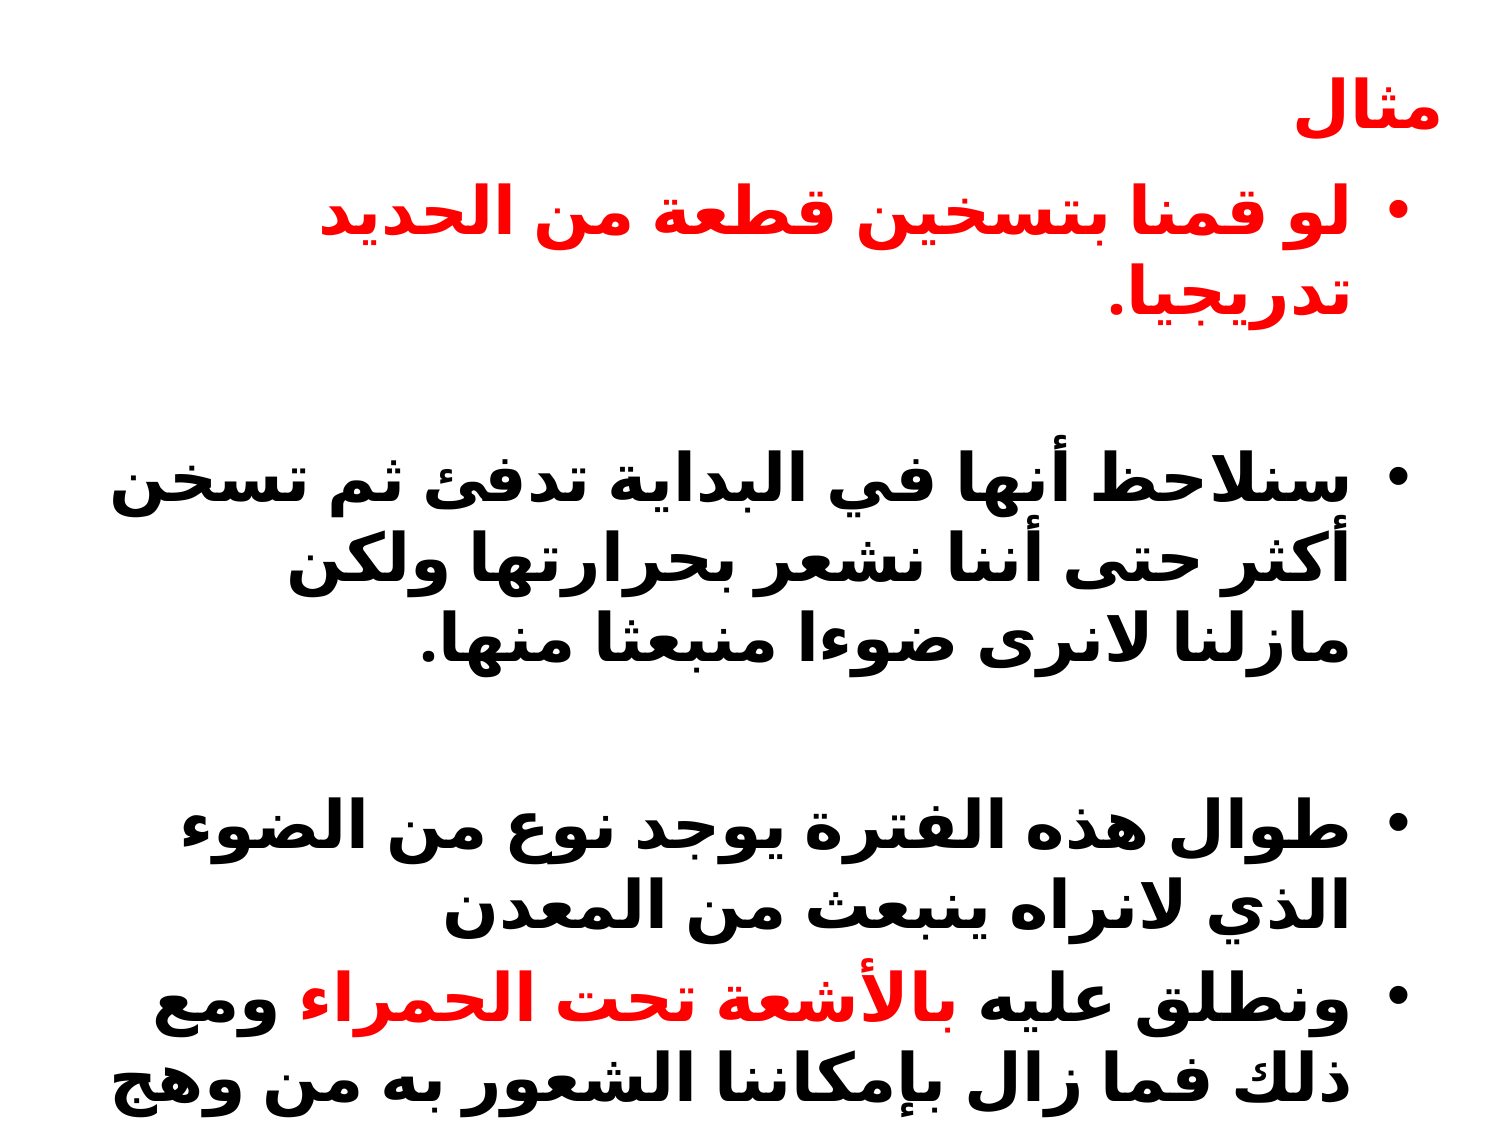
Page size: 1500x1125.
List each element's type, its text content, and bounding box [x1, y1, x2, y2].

text_box مثال [915, 54, 1459, 150]
list لو قمنا بتسخين قطعة من الحديد تدريجيا. سنلاحظ أنها في البداية تدفئ ثم تسخن أكثر حتى أننا نشعر بحرارتها ولكن مازلنا لانرى ضوءا منبعثا منها. طوال هذه الفترة يوجد نوع من الضوء الذي لانراه ينبعث من المعدن ونطلق عليه بالأشعة تحت الحمراء ومع ذلك فما زال بإمكاننا الشعور به من وهج الحرارة المنبعثة. [75, 160, 1425, 1047]
